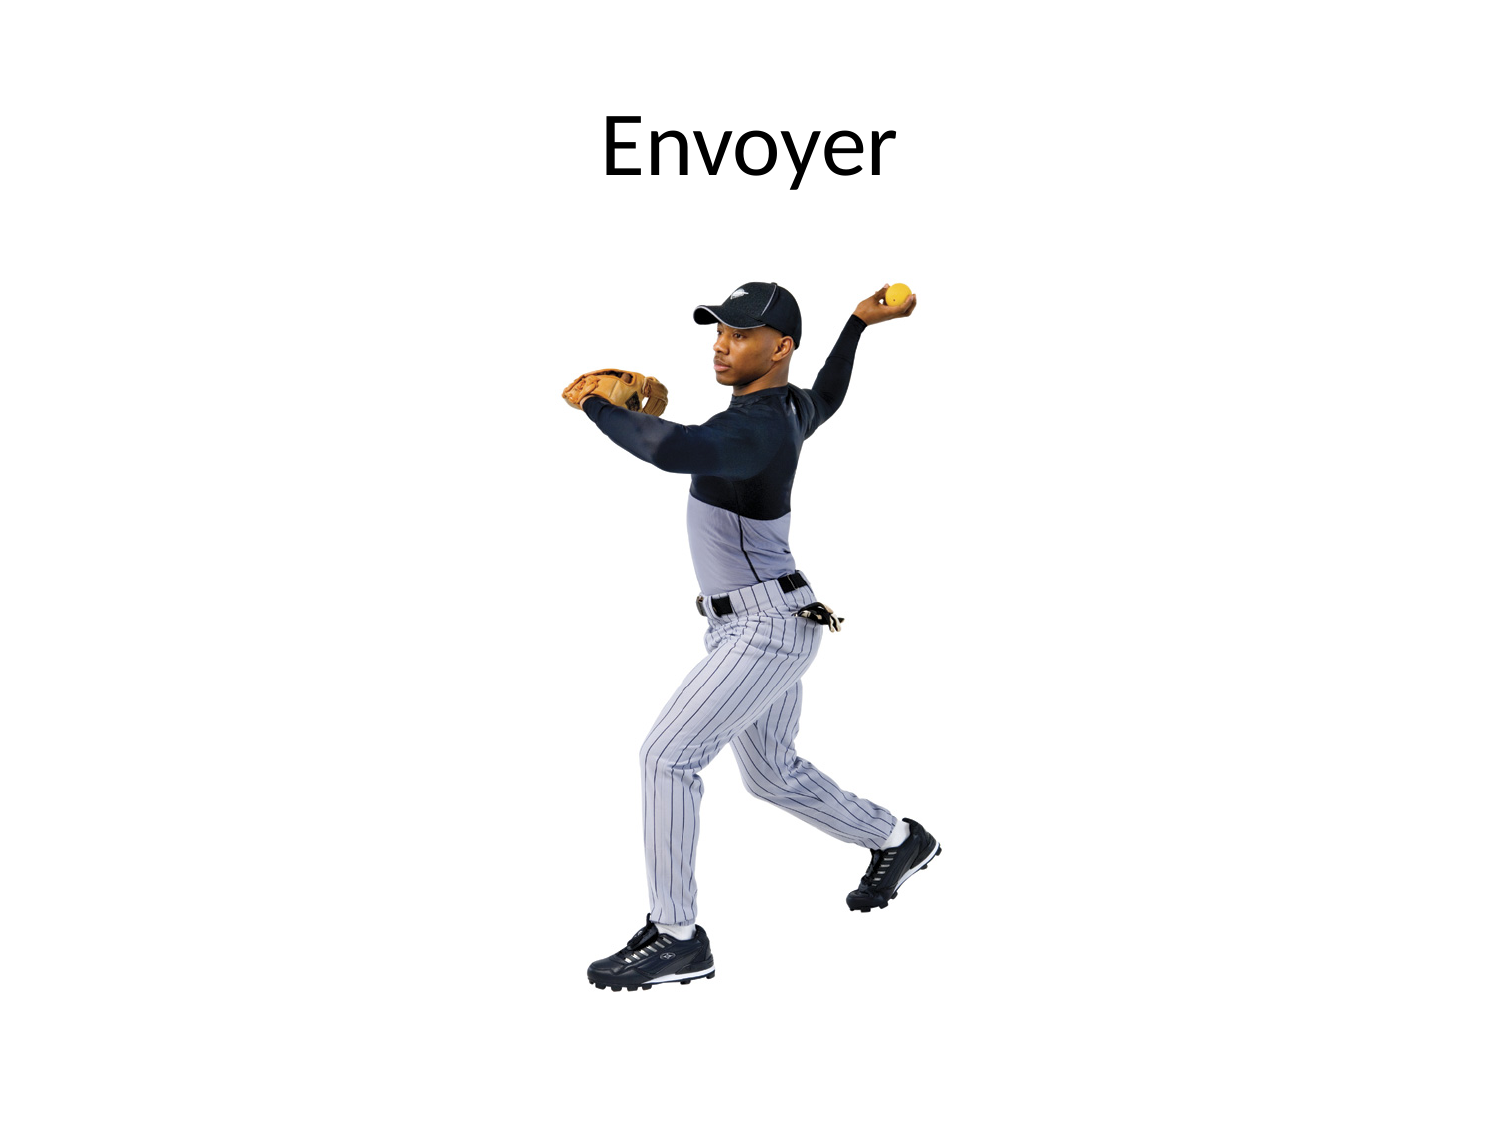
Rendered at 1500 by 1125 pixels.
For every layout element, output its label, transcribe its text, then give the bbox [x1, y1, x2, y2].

title Envoyer [75, 45, 1425, 233]
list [547, 262, 953, 1006]
